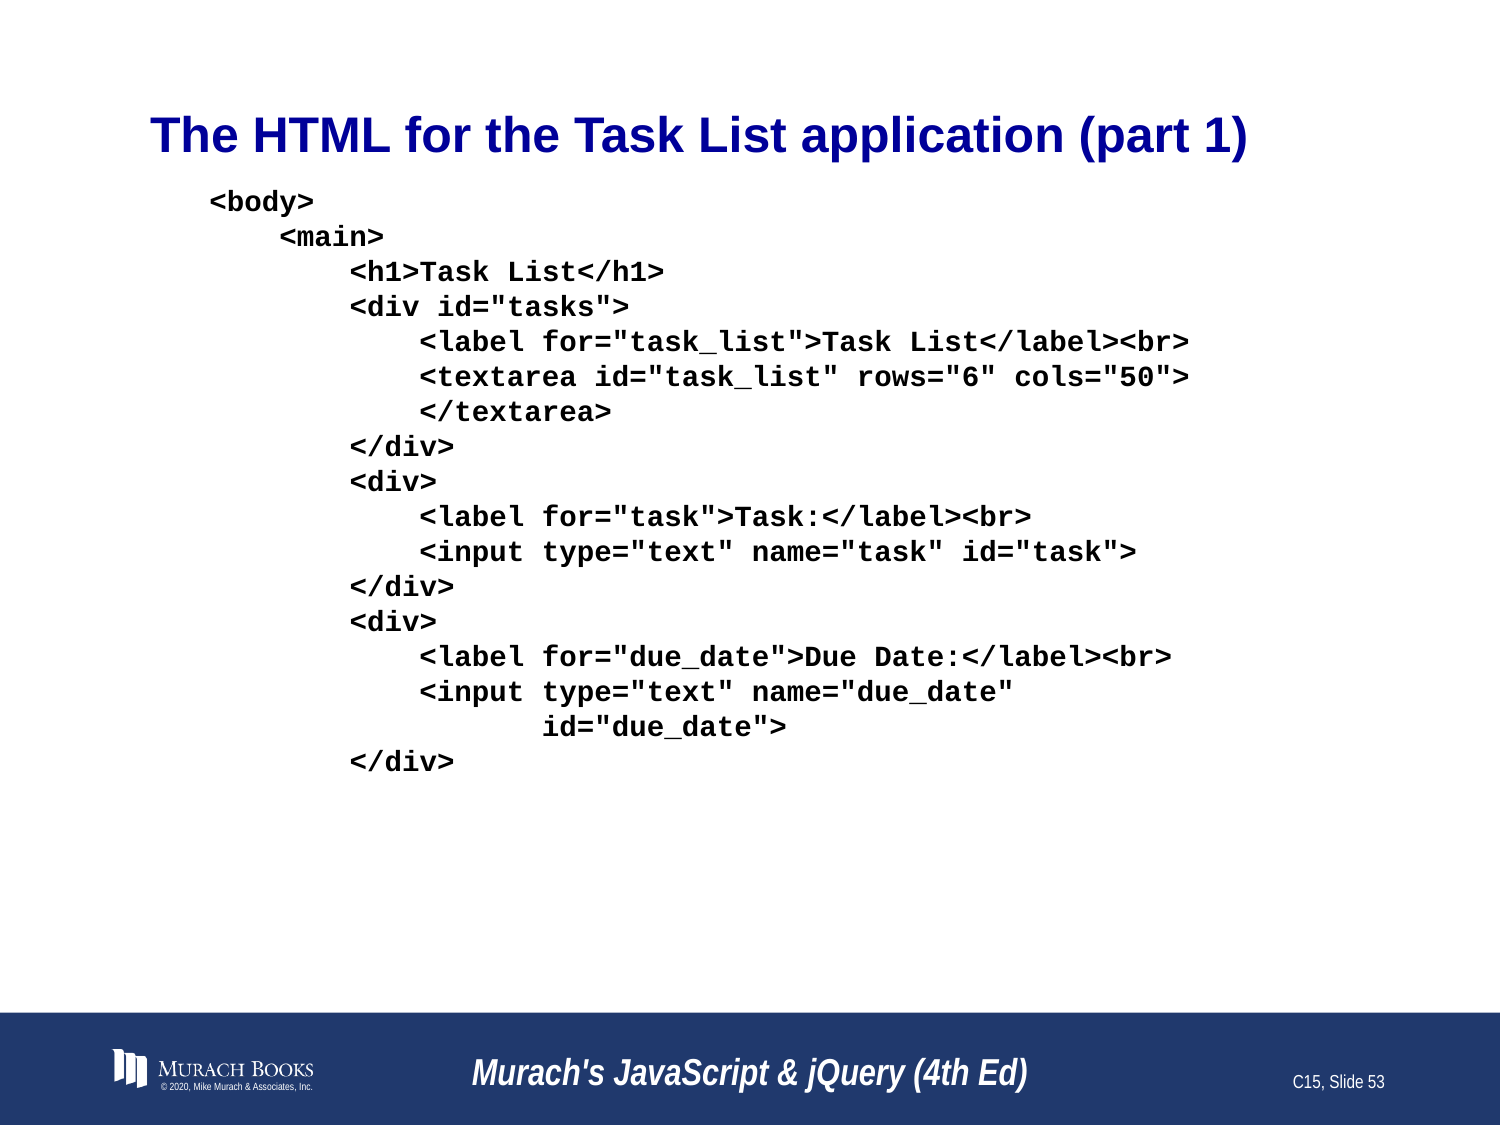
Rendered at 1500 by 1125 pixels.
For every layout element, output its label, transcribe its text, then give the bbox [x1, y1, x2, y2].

slide_number Murach's JavaScript & jQuery (4th Ed) [463, 1025, 1050, 1100]
slide_number C15, Slide 53 [1087, 1025, 1400, 1100]
list <body> <main> <h1>Task List</h1> <div id="tasks"> <label for="task_list">Task List</label><br> <textarea id="task_list" rows="6" cols="50"> </textarea> </div> <div> <label for="task">Task:</label><br> <input type="text" name="task" id="task"> </div> <div> <label for="due_date">Due Date:</label><br> <input type="text" name="due_date" id="due_date"> </div> [137, 174, 1350, 975]
footer © 2020, Mike Murach & Associates, Inc. [12, 1025, 463, 1100]
title The HTML for the Task List application (part 1) [150, 102, 1350, 164]
